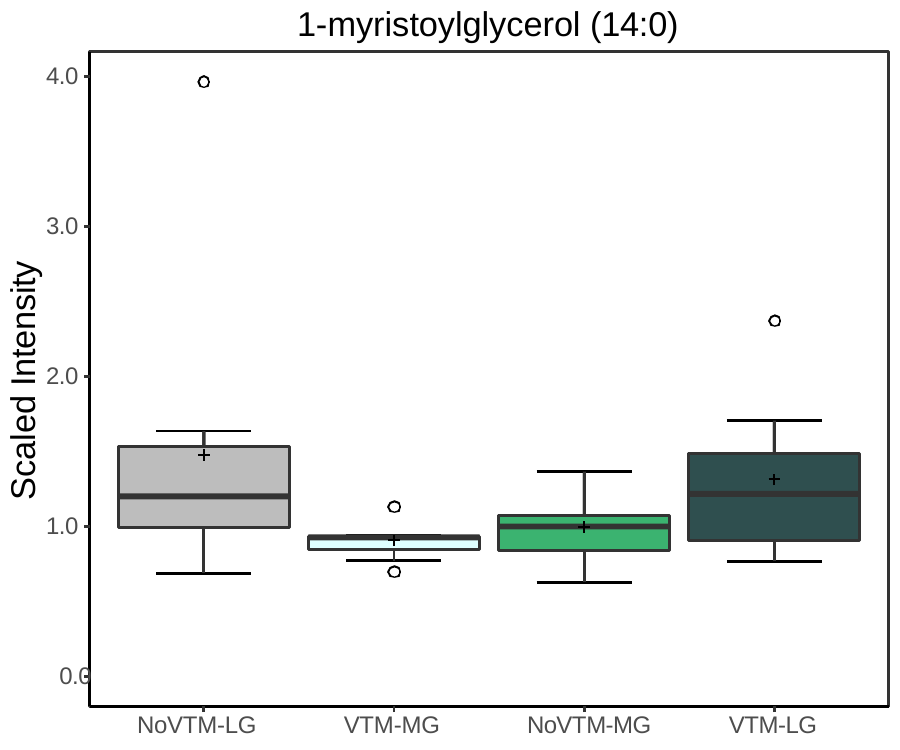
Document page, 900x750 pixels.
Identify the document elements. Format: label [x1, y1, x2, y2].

text_box [44, 208, 82, 240]
text_box [83, 50, 891, 738]
text_box [1, 256, 82, 503]
slide_number [134, 713, 275, 750]
text_box [44, 58, 82, 90]
text_box [295, 0, 683, 44]
text_box [44, 508, 82, 540]
footer [57, 661, 95, 750]
